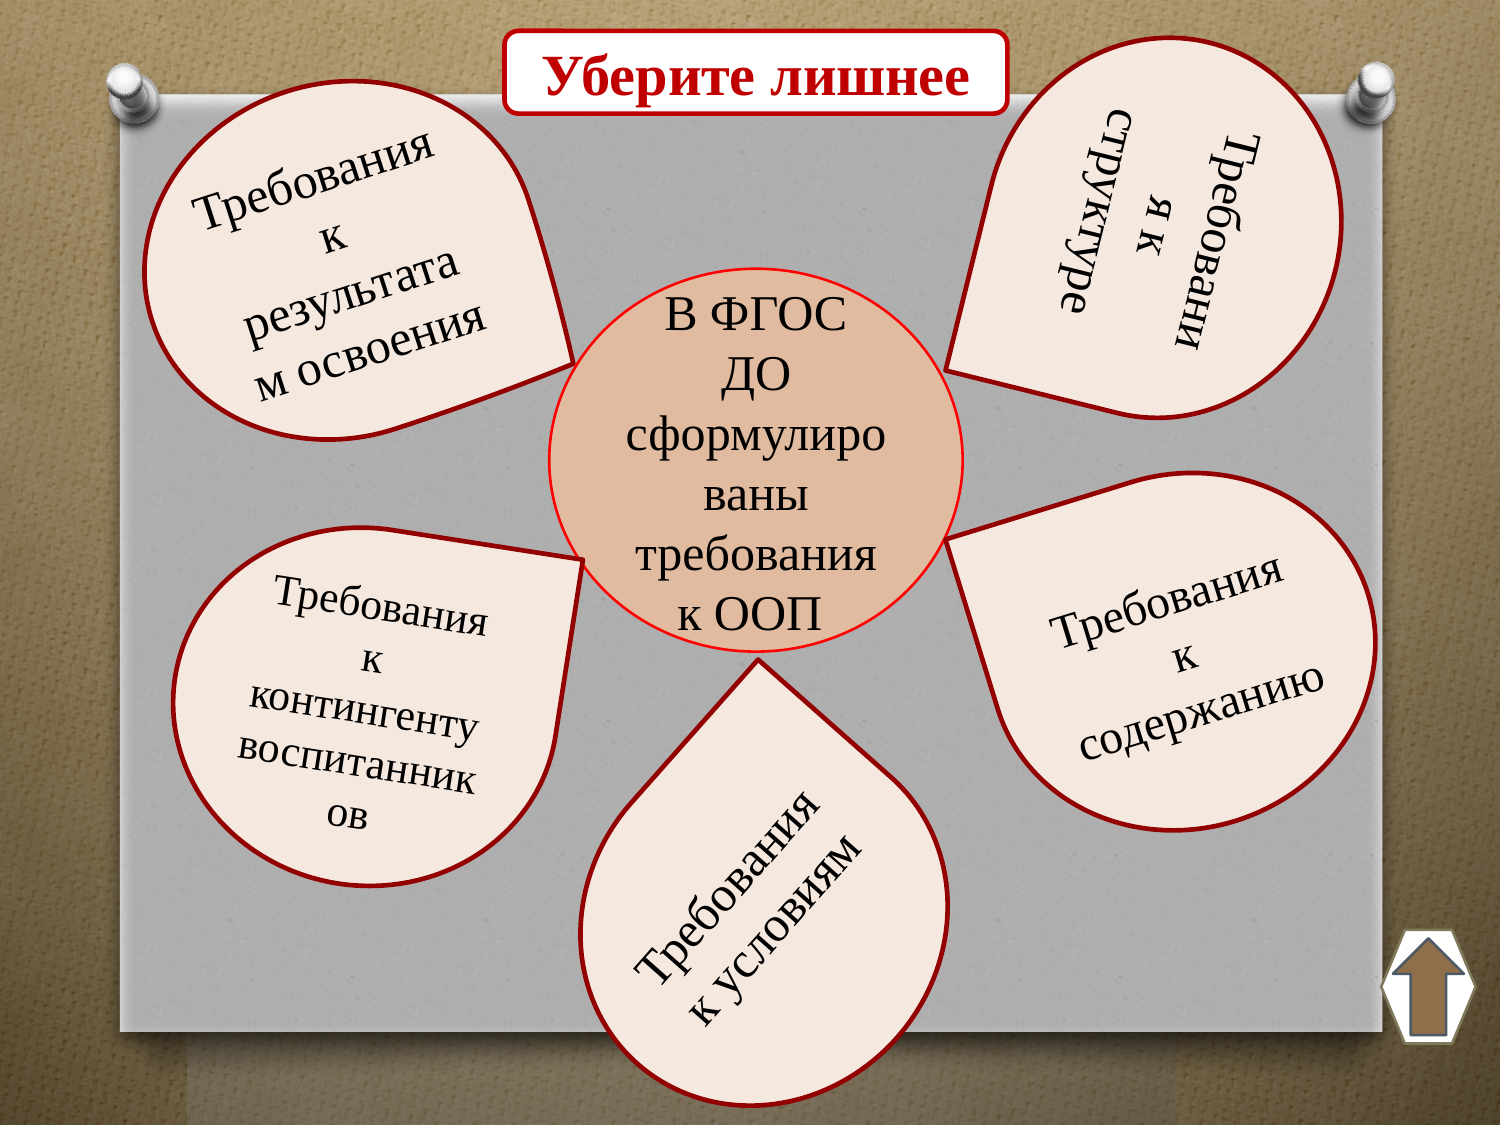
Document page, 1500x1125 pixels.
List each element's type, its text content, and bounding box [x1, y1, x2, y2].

text_box [1379, 928, 1477, 1045]
picture [1317, 35, 1439, 156]
text_box Требования к условиям [579, 658, 949, 1107]
text_box Требования к содержанию [944, 471, 1377, 832]
text_box Требования к контингенту воспитанников [171, 526, 585, 888]
text_box Уберите лишнее [503, 29, 1009, 115]
text_box [1391, 937, 1466, 1037]
text_box Требования к результатам освоения [143, 79, 575, 441]
text_box Требования к структуре [944, 36, 1343, 420]
picture [75, 29, 198, 153]
text_box В ФГОС ДО сформулированы требования к ООП [547, 267, 964, 653]
